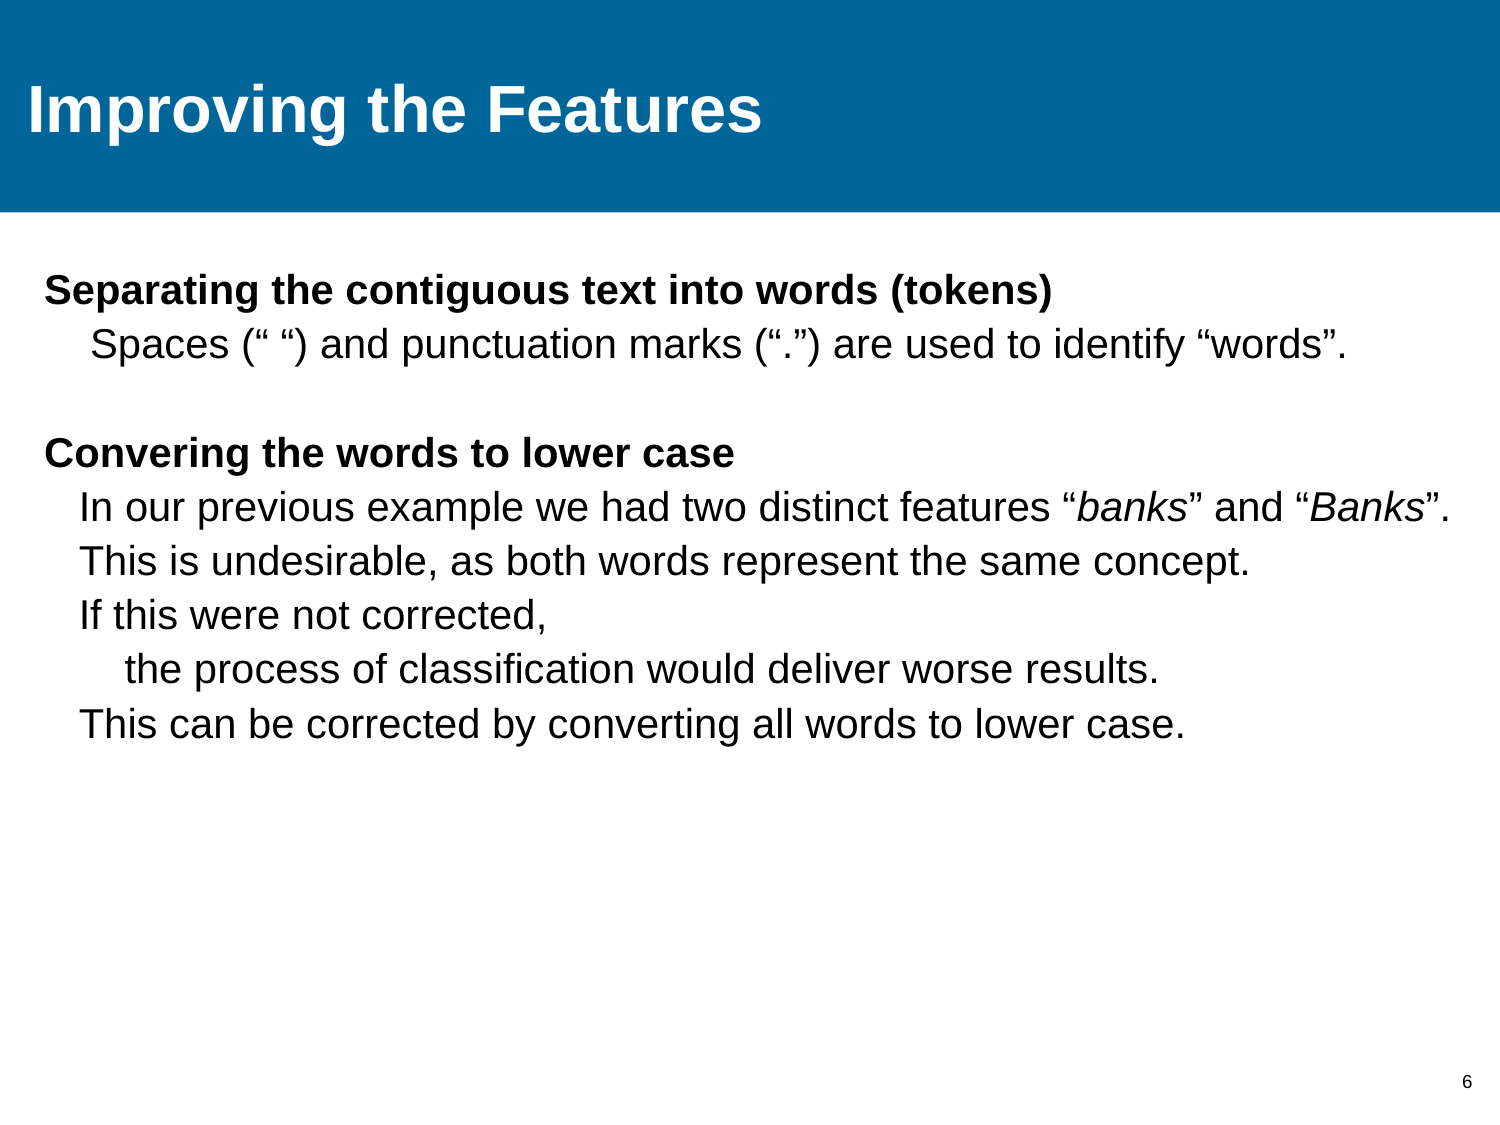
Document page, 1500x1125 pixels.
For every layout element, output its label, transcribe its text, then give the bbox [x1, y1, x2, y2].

slide_number 6 [1174, 1062, 1488, 1113]
title Improving the Features [12, 12, 1288, 201]
text_box Separating the contiguous text into words (tokens) Spaces (“ “) and punctuation marks (“.”) are used to identify “words”. Convering the words to lower case In our previous example we had two distinct features “banks” and “Banks”. This is undesirable, as both words represent the same concept. If this were not corrected, the process of classification would deliver worse results. This can be corrected by converting all words to lower case. [29, 255, 1471, 754]
